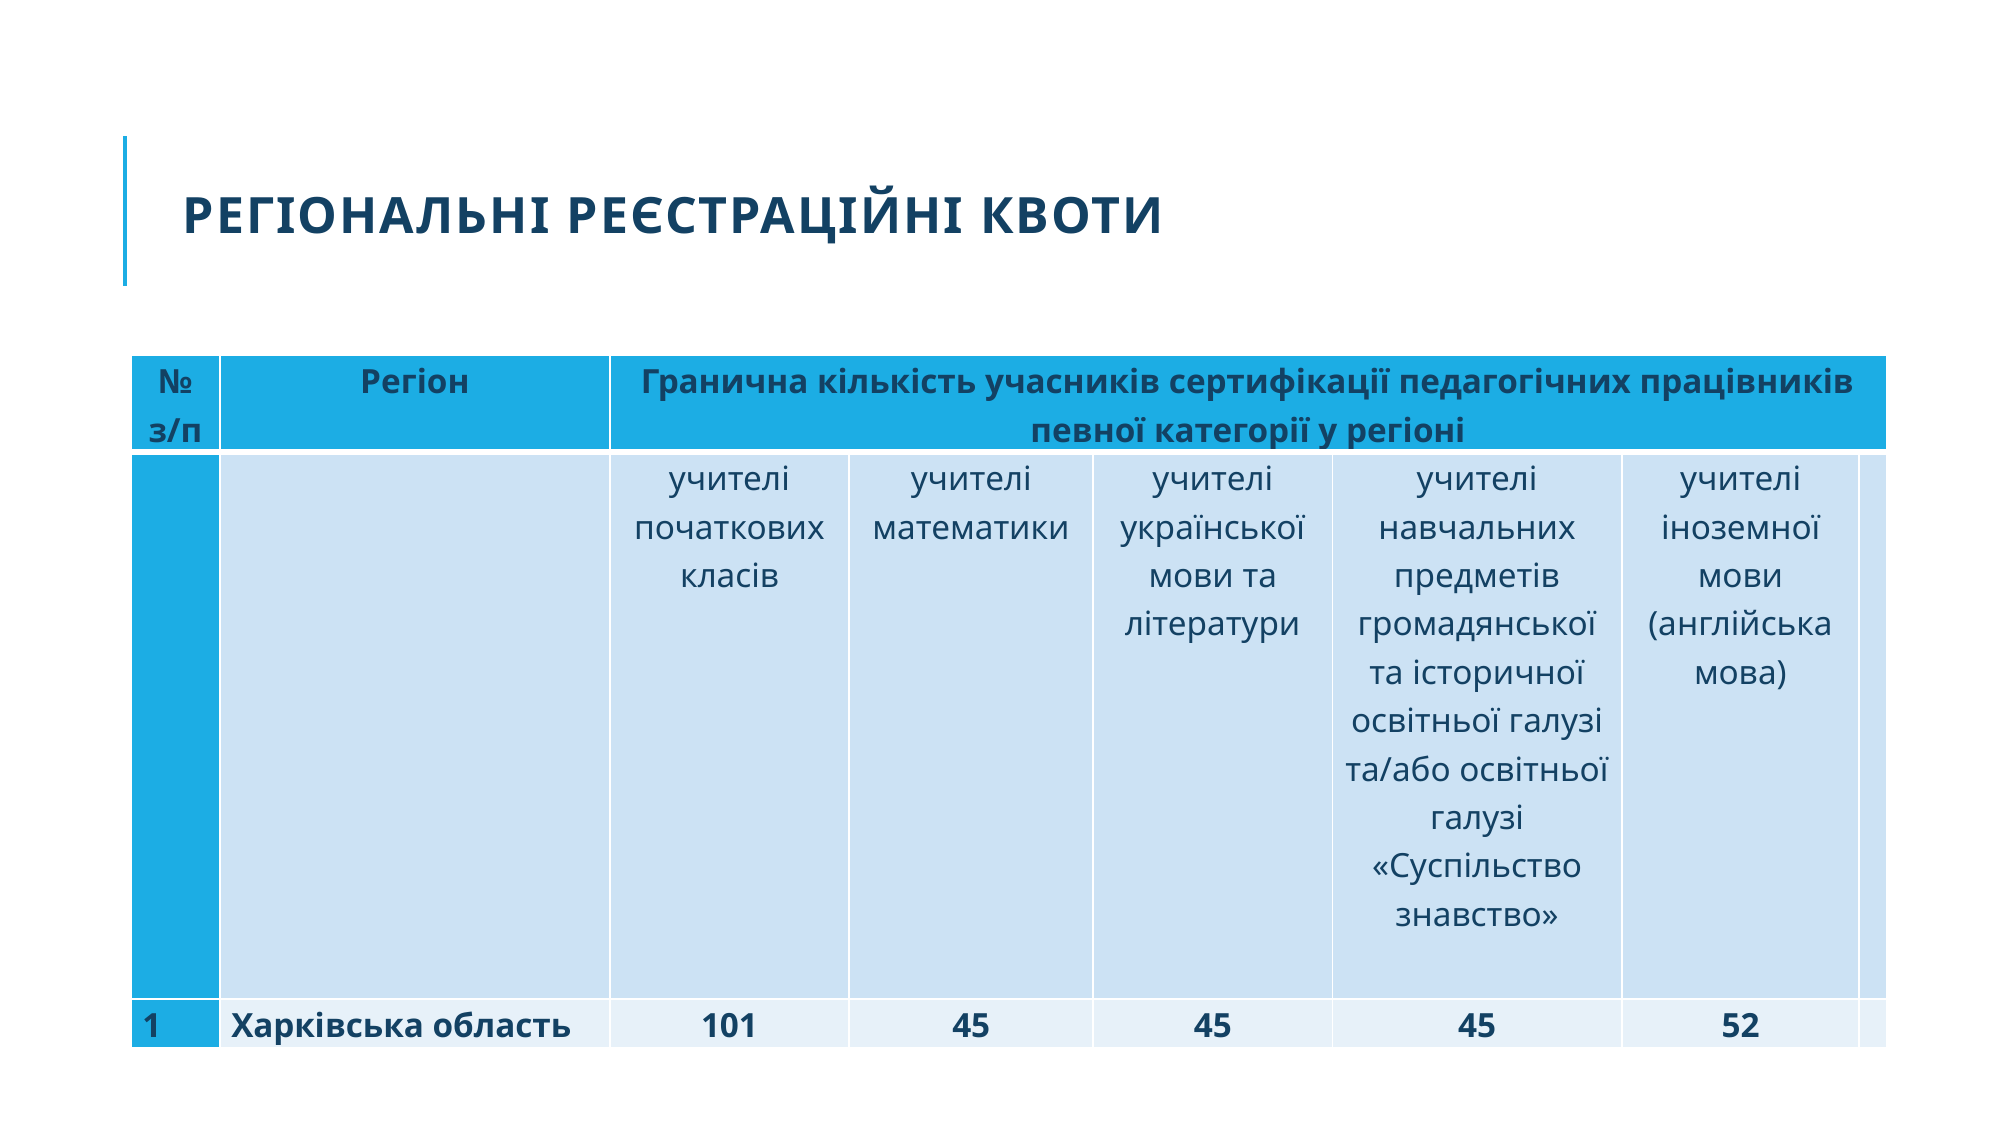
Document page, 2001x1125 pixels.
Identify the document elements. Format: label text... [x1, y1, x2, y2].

table_cell 52 [1623, 1000, 1858, 1047]
table_cell учителі української мови та літератури [1094, 455, 1332, 998]
table_header Регіон [221, 356, 609, 449]
table_cell 45 [1333, 1000, 1621, 1047]
table_cell [221, 455, 609, 998]
table_cell учителі початкових класів [611, 455, 848, 998]
table_header № з/п [132, 356, 219, 449]
table_cell учителі математики [850, 455, 1092, 998]
table_cell [1860, 455, 1886, 998]
table_cell учителі навчальних предметів громадянської та історичної освітньої галузі та/або освітньої галузі «Суспільство знавство» [1333, 455, 1621, 998]
table_cell [1860, 1000, 1886, 1047]
table_cell [132, 455, 219, 998]
title Регіональні реєстраційні квоти [168, 96, 1763, 342]
table_cell учителі іноземної мови (англійська мова) [1623, 455, 1858, 998]
table_cell 1 [132, 1000, 219, 1047]
table_cell Харківська область [221, 1000, 609, 1047]
table_cell 45 [850, 1000, 1092, 1047]
table_cell 45 [1094, 1000, 1332, 1047]
table_header Гранична кількість учасників сертифікації педагогічних працівників певної категорії у регіоні [611, 356, 1886, 449]
table_cell 101 [611, 1000, 848, 1047]
